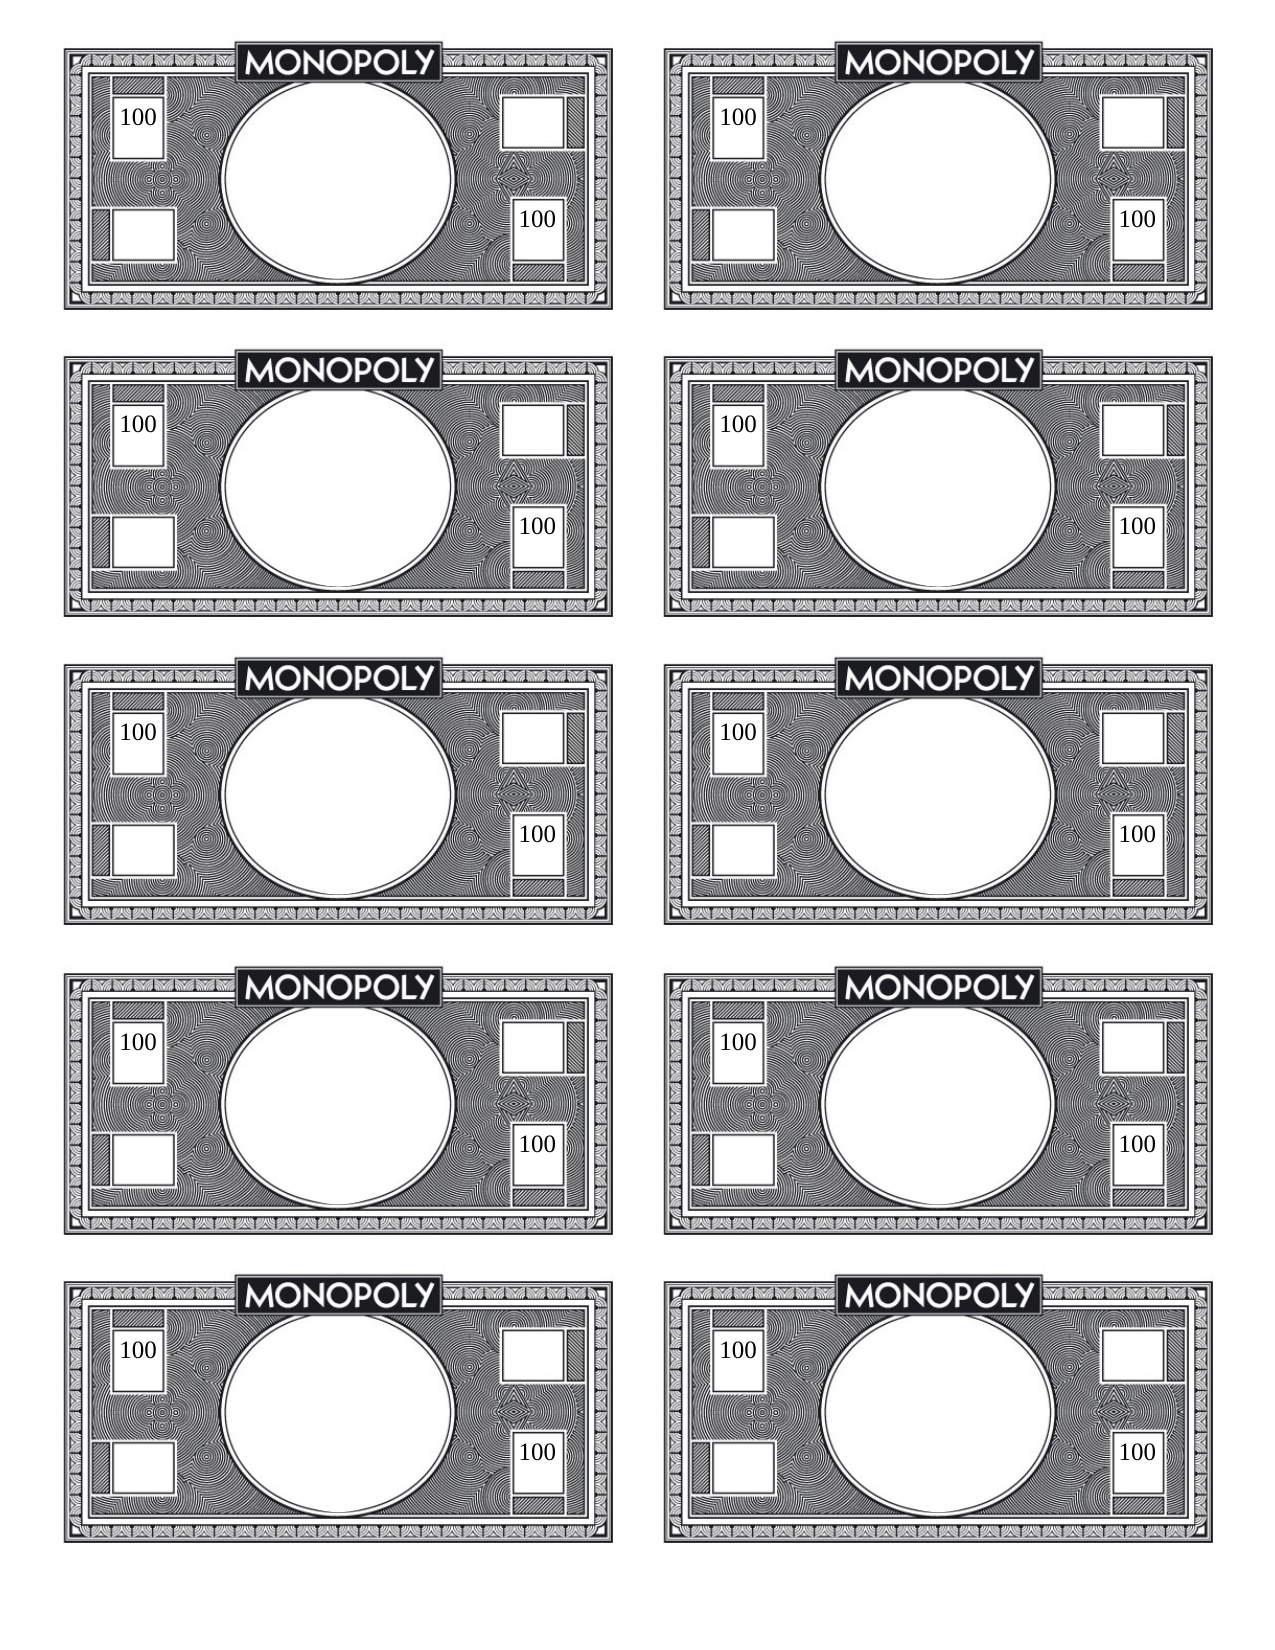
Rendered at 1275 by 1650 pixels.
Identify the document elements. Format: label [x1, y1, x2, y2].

text_box [37, 641, 637, 949]
text_box [637, 25, 1238, 333]
text_box [37, 1258, 637, 1567]
text_box [637, 333, 1238, 641]
text_box [37, 950, 637, 1258]
text_box [637, 1258, 1238, 1567]
text_box [637, 641, 1238, 949]
text_box [637, 950, 1238, 1258]
text_box [37, 25, 637, 333]
text_box [37, 333, 637, 641]
